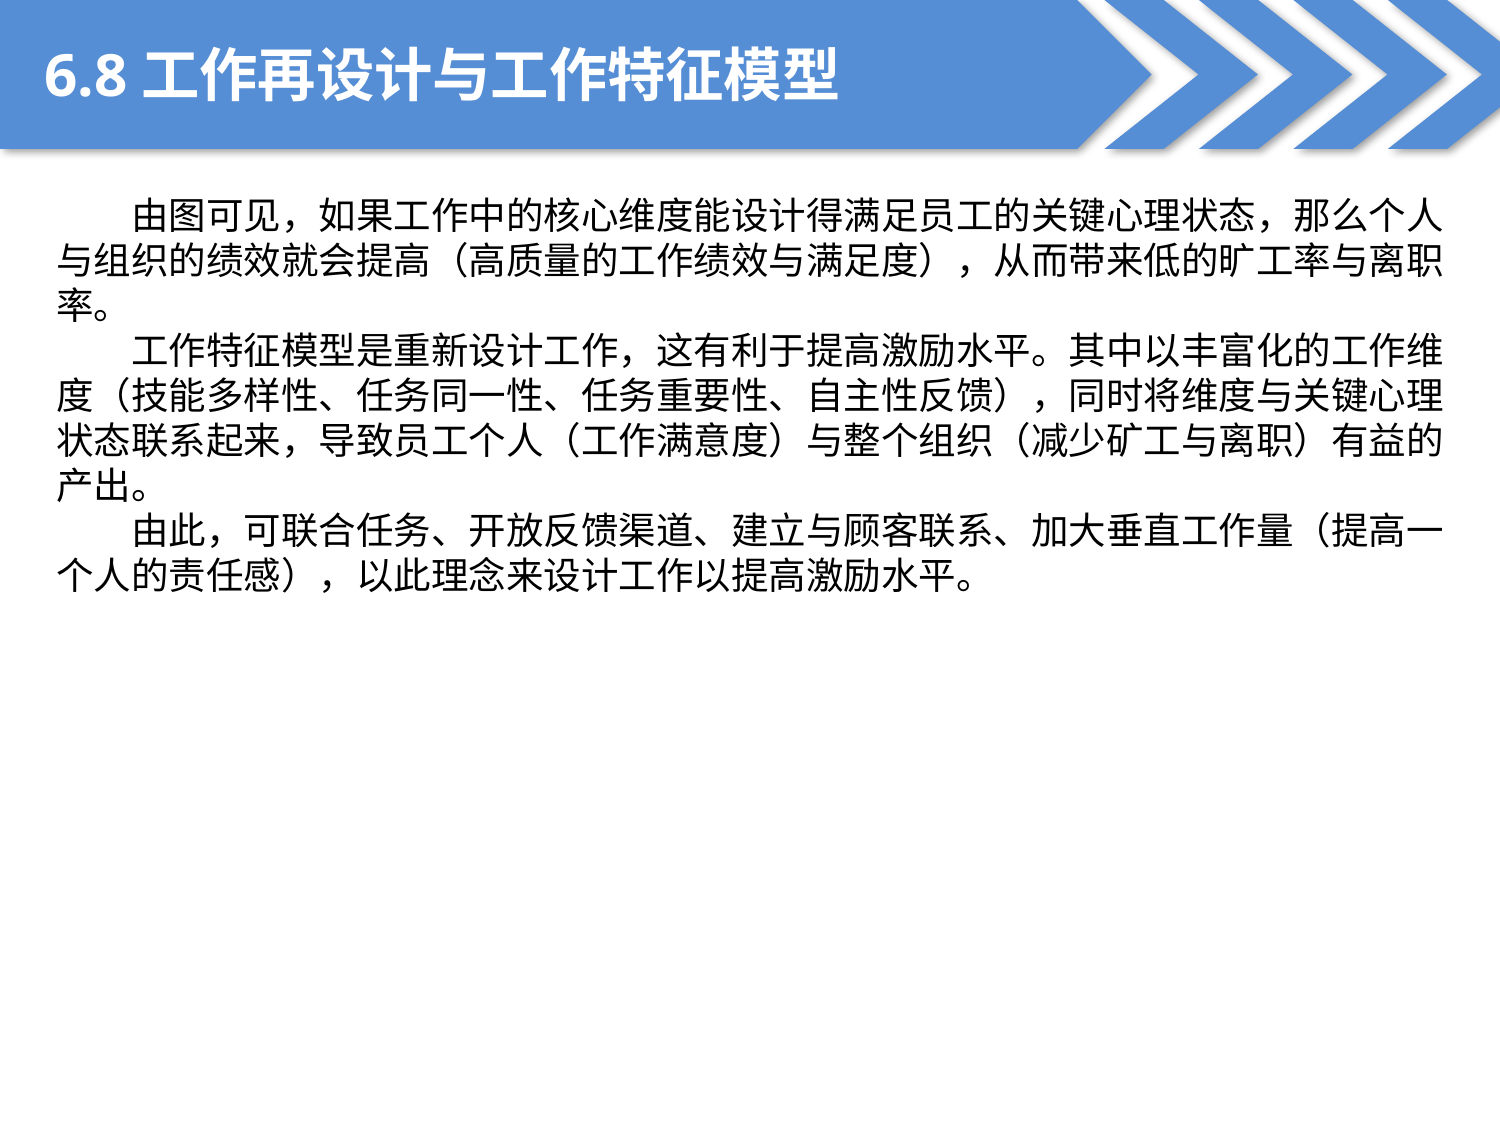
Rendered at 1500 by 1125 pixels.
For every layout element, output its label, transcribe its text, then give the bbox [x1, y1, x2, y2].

text_box 6.8工作再设计与工作特征模型 [29, 30, 856, 116]
text_box 由图可见，如果工作中的核心维度能设计得满足员工的关键心理状态，那么个人与组织的绩效就会提高（高质量的工作绩效与满足度），从而带来低的旷工率与离职率。 工作特征模型是重新设计工作，这有利于提高激励水平。其中以丰富化的工作维度（技能多样性、任务同一性、任务重要性、自主性反馈），同时将维度与关键心理状态联系起来，导致员工个人（工作满意度）与整个组织（减少矿工与离职）有益的产出。 由此，可联合任务、开放反馈渠道、建立与顾客联系、加大垂直工作量（提高一个人的责任感），以此理念来设计工作以提高激励水平。 [41, 184, 1459, 605]
